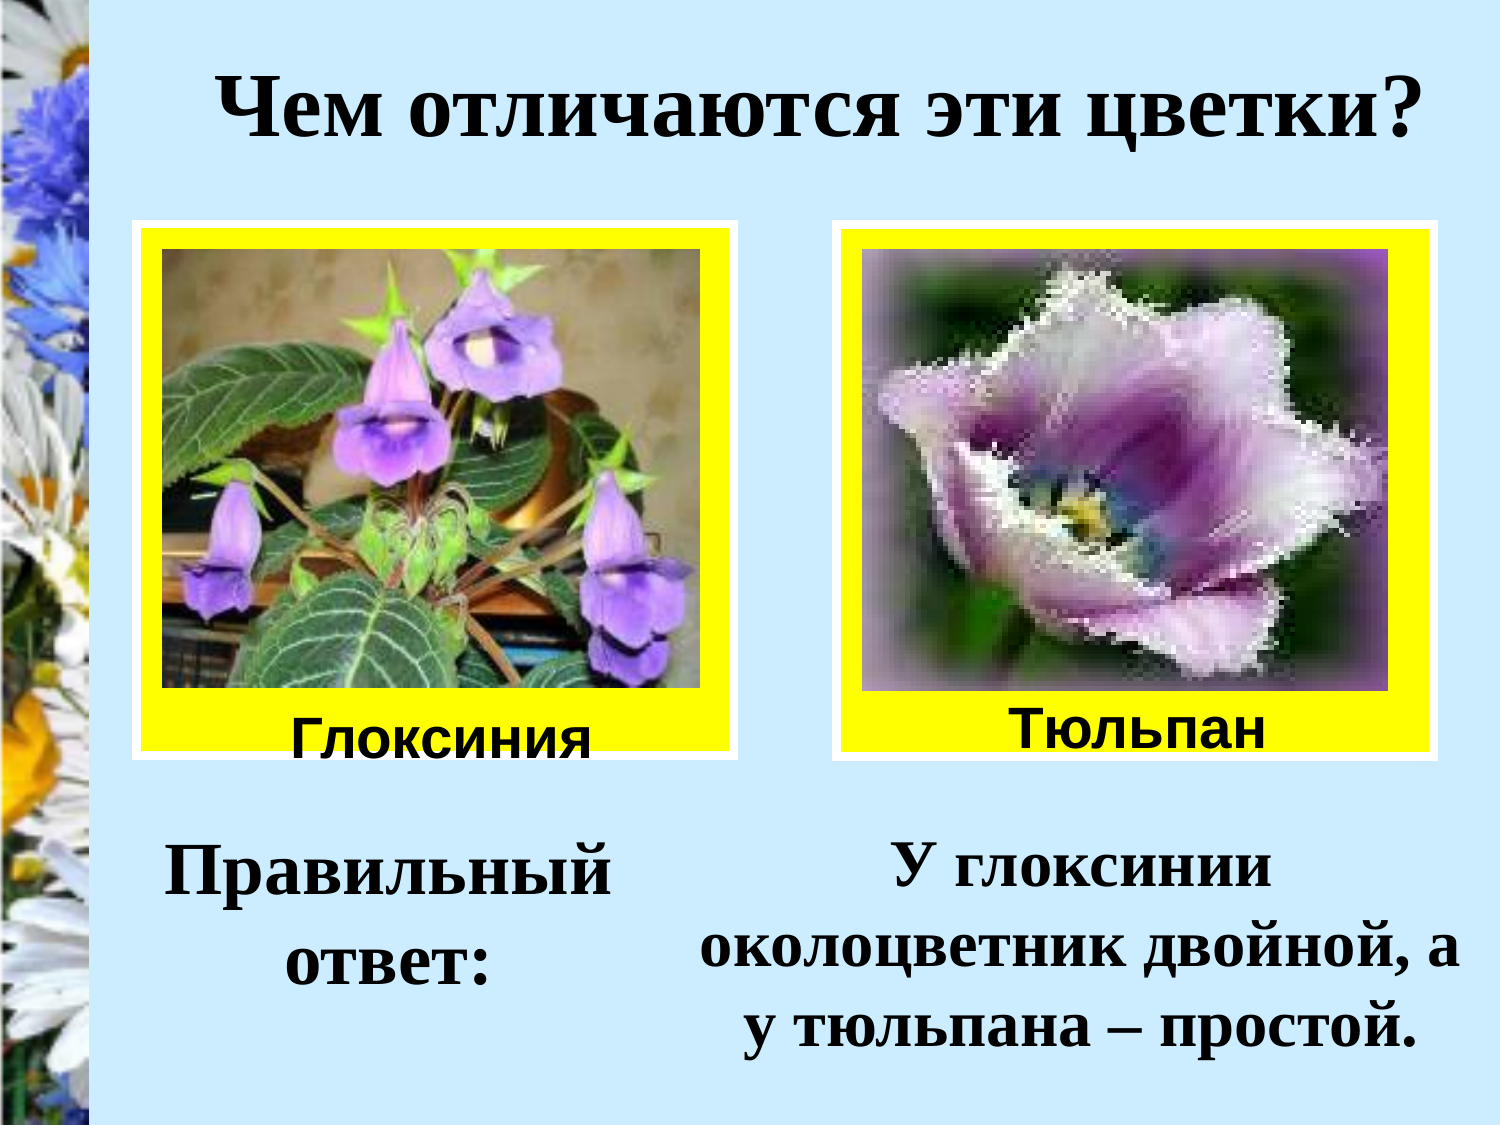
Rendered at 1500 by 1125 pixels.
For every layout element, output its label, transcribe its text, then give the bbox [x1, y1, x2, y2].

text_box Тюльпан [1008, 699, 1268, 761]
picture [862, 249, 1388, 691]
text_box У глоксинии околоцветник двойной, а у тюльпана – простой. [662, 812, 1500, 1068]
text_box Чем отличаются эти цветки? [200, 37, 1500, 163]
picture [0, 0, 89, 1125]
text_box [836, 224, 1434, 757]
text_box Правильный ответ: [112, 812, 662, 1008]
picture [162, 249, 701, 688]
text_box [136, 224, 734, 756]
text_box Глоксиния [289, 699, 594, 770]
